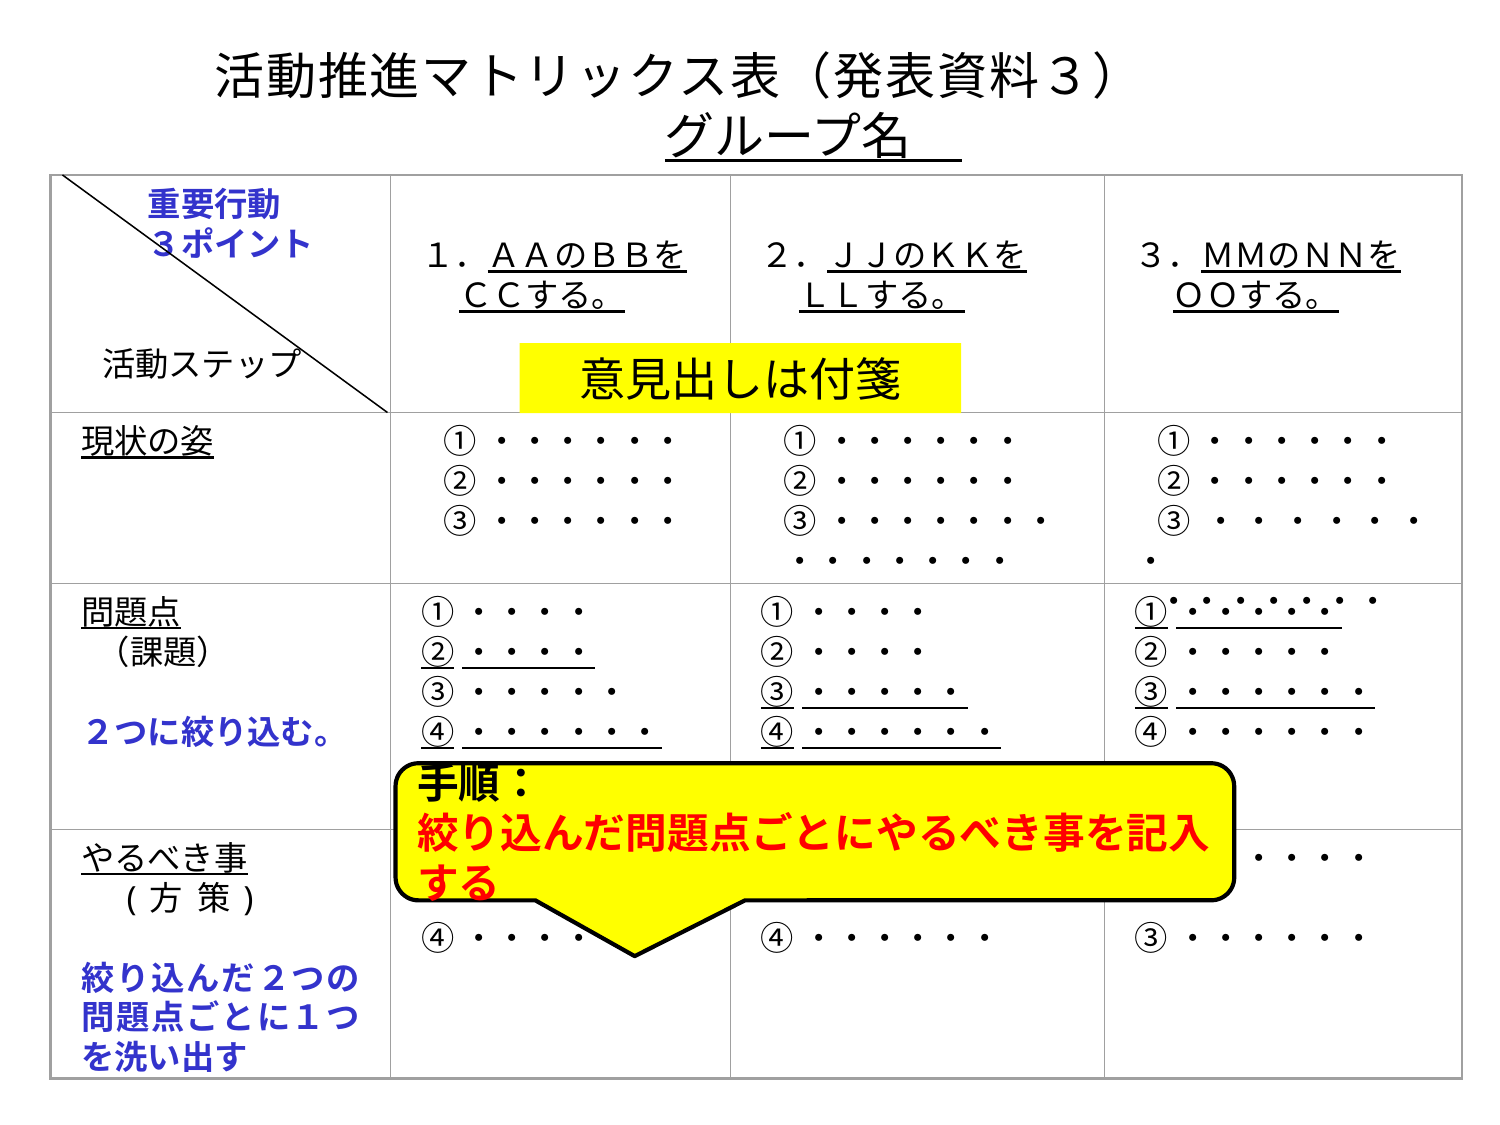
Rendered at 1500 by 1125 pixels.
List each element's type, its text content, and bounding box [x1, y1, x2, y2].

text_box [49, 174, 1463, 1080]
text_box 活動推進マトリックス表（発表資料３） グループ名 [199, 37, 1313, 173]
